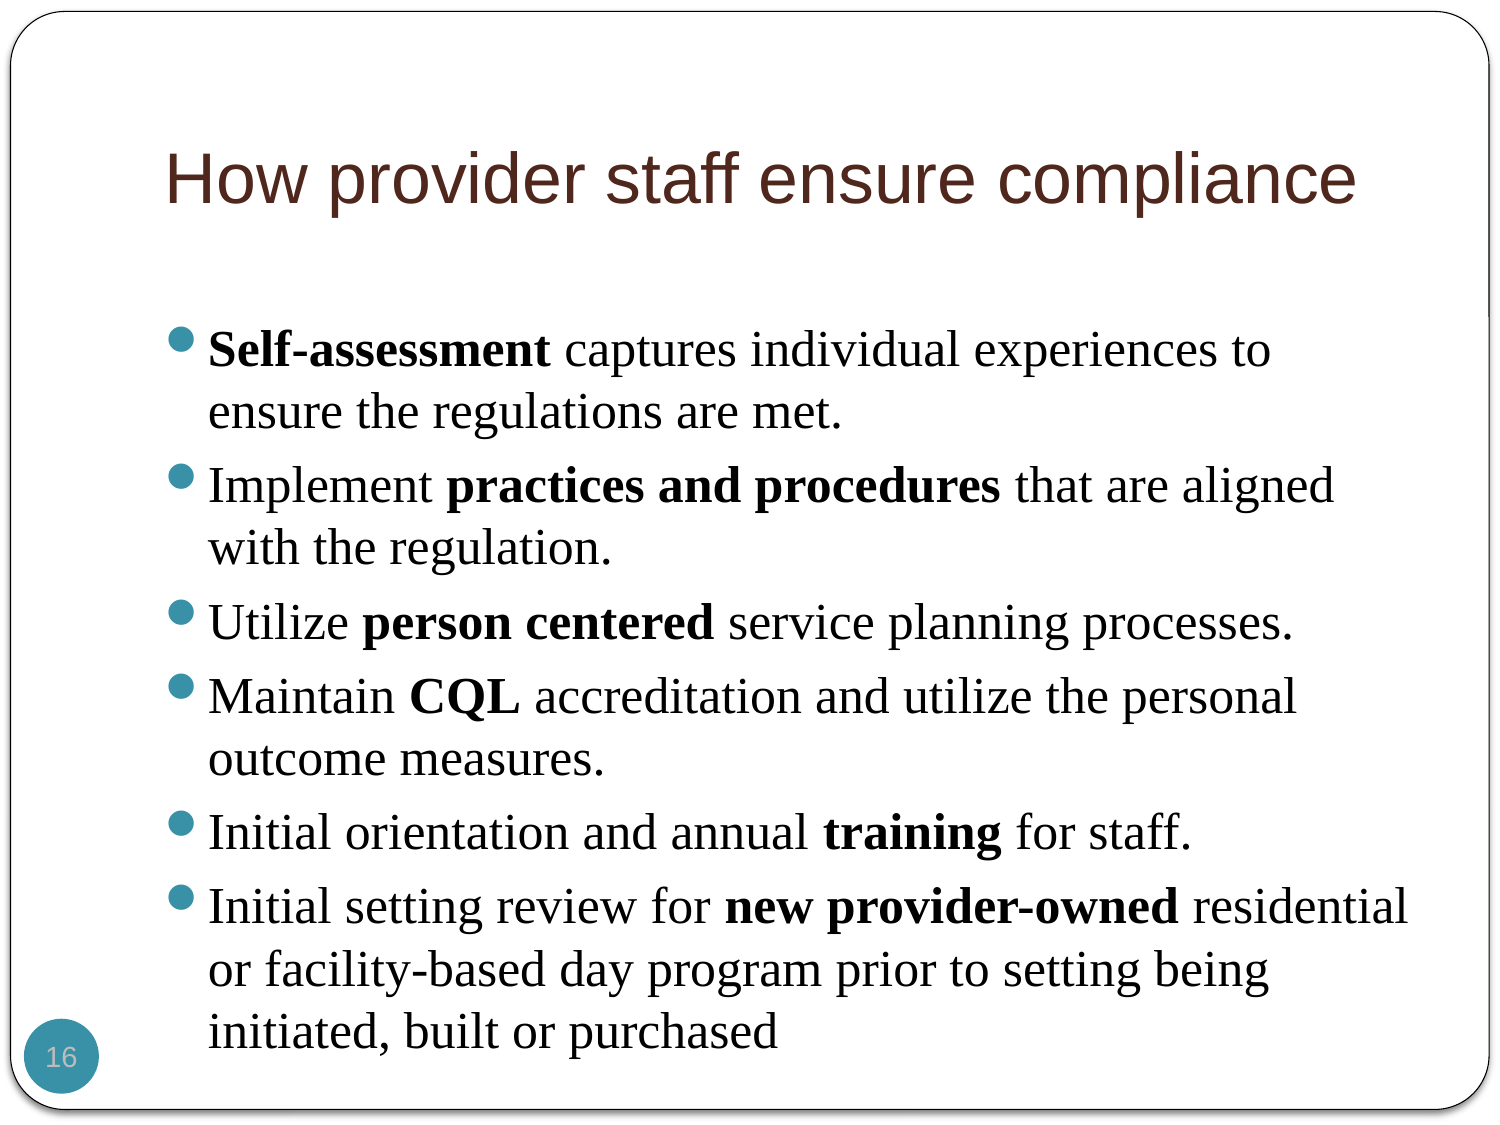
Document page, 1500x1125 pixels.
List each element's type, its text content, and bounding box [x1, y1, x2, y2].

slide_number 16 [23, 1018, 99, 1094]
title How provider staff ensure compliance [150, 45, 1425, 232]
list Self-assessment captures individual experiences to ensure the regulations are met. Implement practices and procedures that are aligned with the regulation. Utilize person centered service planning processes. Maintain CQL accreditation and utilize the personal outcome measures. Initial orientation and annual training for staff. Initial setting review for new provider-owned residential or facility-based day program prior to setting being initiated, built or purchased [150, 232, 1425, 1075]
